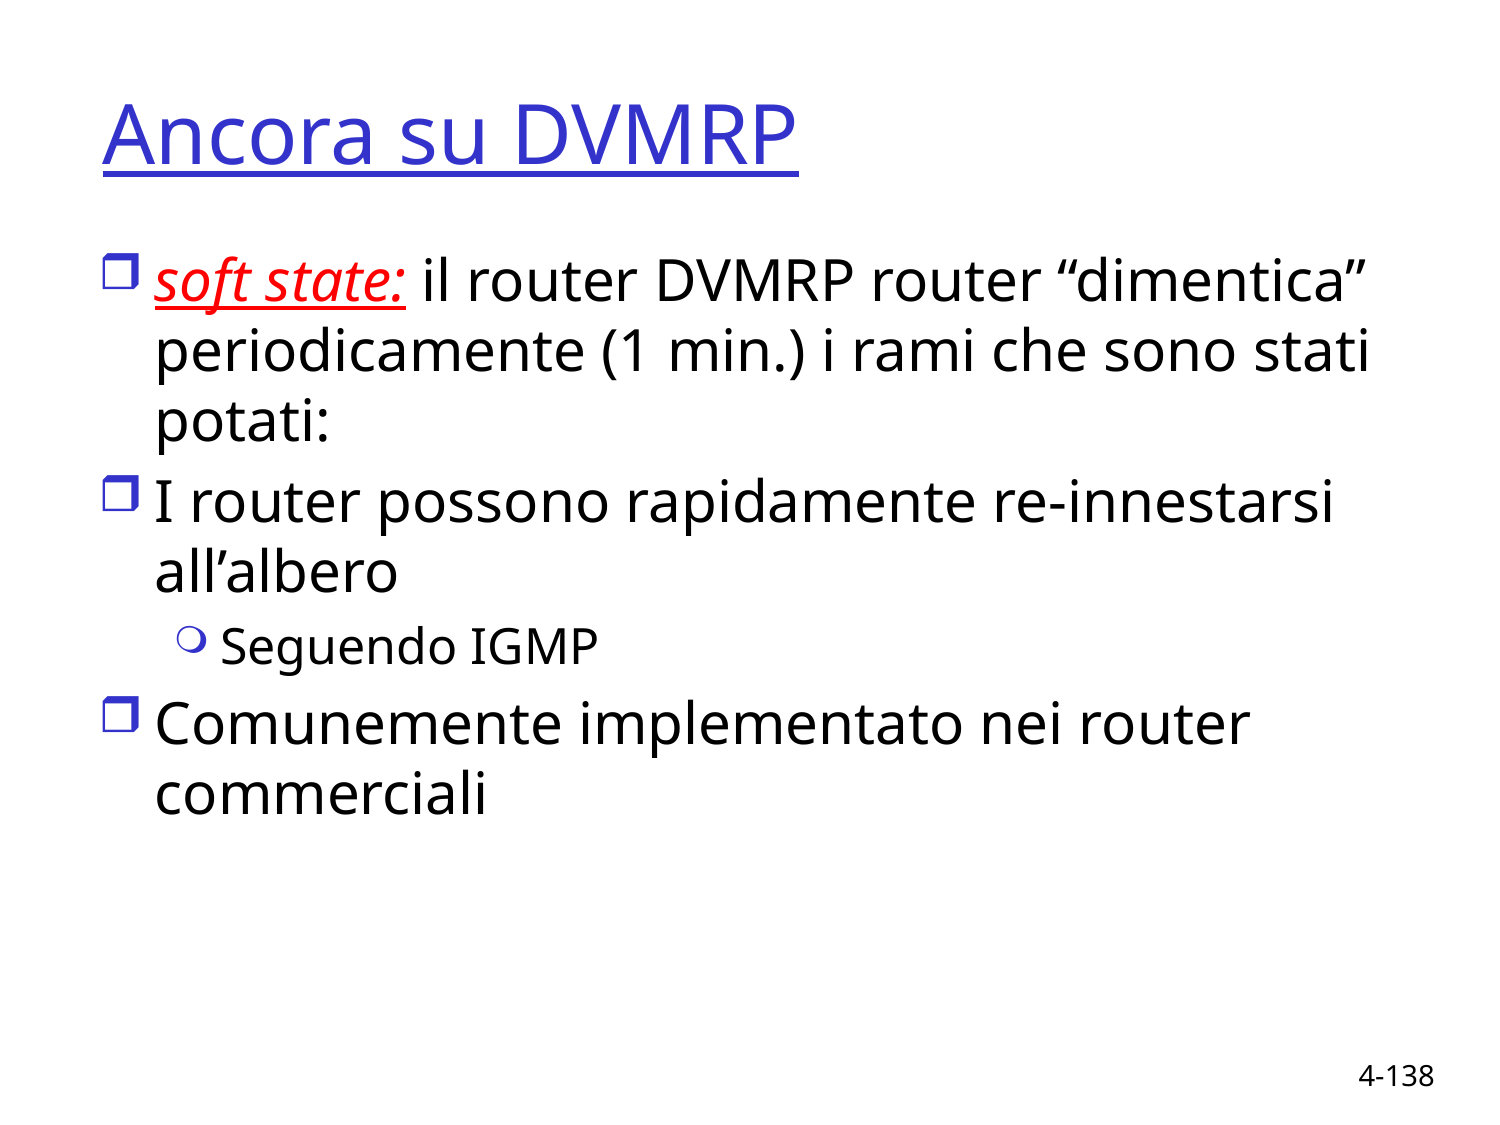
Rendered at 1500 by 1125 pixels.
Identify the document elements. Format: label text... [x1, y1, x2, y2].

slide_number 4-138 [1338, 1049, 1451, 1125]
text_box Ancora su DVMRP [87, 37, 1363, 225]
text_box soft state: il router DVMRP router “dimentica” periodicamente (1 min.) i rami che sono stati potati: I router possono rapidamente re-innestarsi all’albero Seguendo IGMP Comunemente implementato nei router commerciali [83, 235, 1430, 998]
